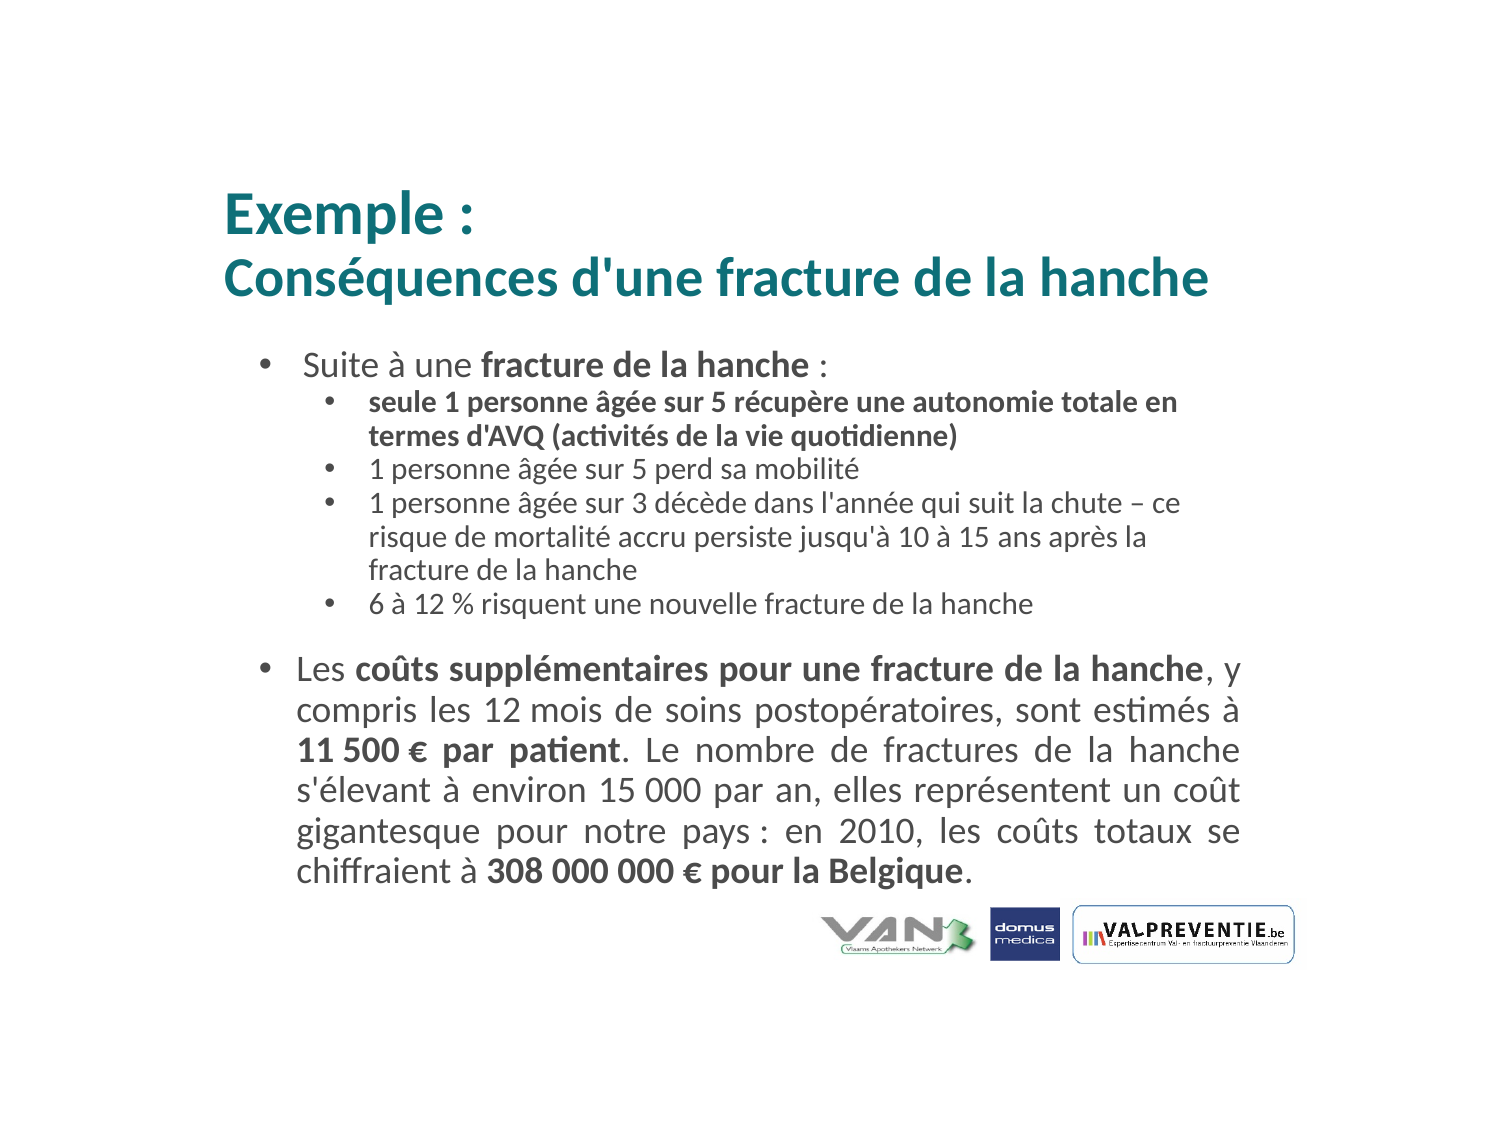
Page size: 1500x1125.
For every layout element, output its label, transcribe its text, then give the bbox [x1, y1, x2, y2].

list Suite à une fracture de la hanche : seule 1 personne âgée sur 5 récupère une autonomie totale en termes d'AVQ (activités de la vie quotidienne) 1 personne âgée sur 5 perd sa mobilité 1 personne âgée sur 3 décède dans l'année qui suit la chute – ce risque de mortalité accru persiste jusqu'à 10 à 15 ans après la fracture de la hanche 6 à 12 % risquent une nouvelle fracture de la hanche Les coûts supplémentaires pour une fracture de la hanche, y compris les 12 mois de soins postopératoires, sont estimés à 11 500 € par patient. Le nombre de fractures de la hanche s'élevant à environ 15 000 par an, elles représentent un coût gigantesque pour notre pays : en 2010, les coûts totaux se chiffraient à 308 000 000 € pour la Belgique. [243, 337, 1257, 953]
picture [812, 898, 1307, 970]
title Exemple : Conséquences d'une fracture de la hanche [209, 174, 1291, 315]
